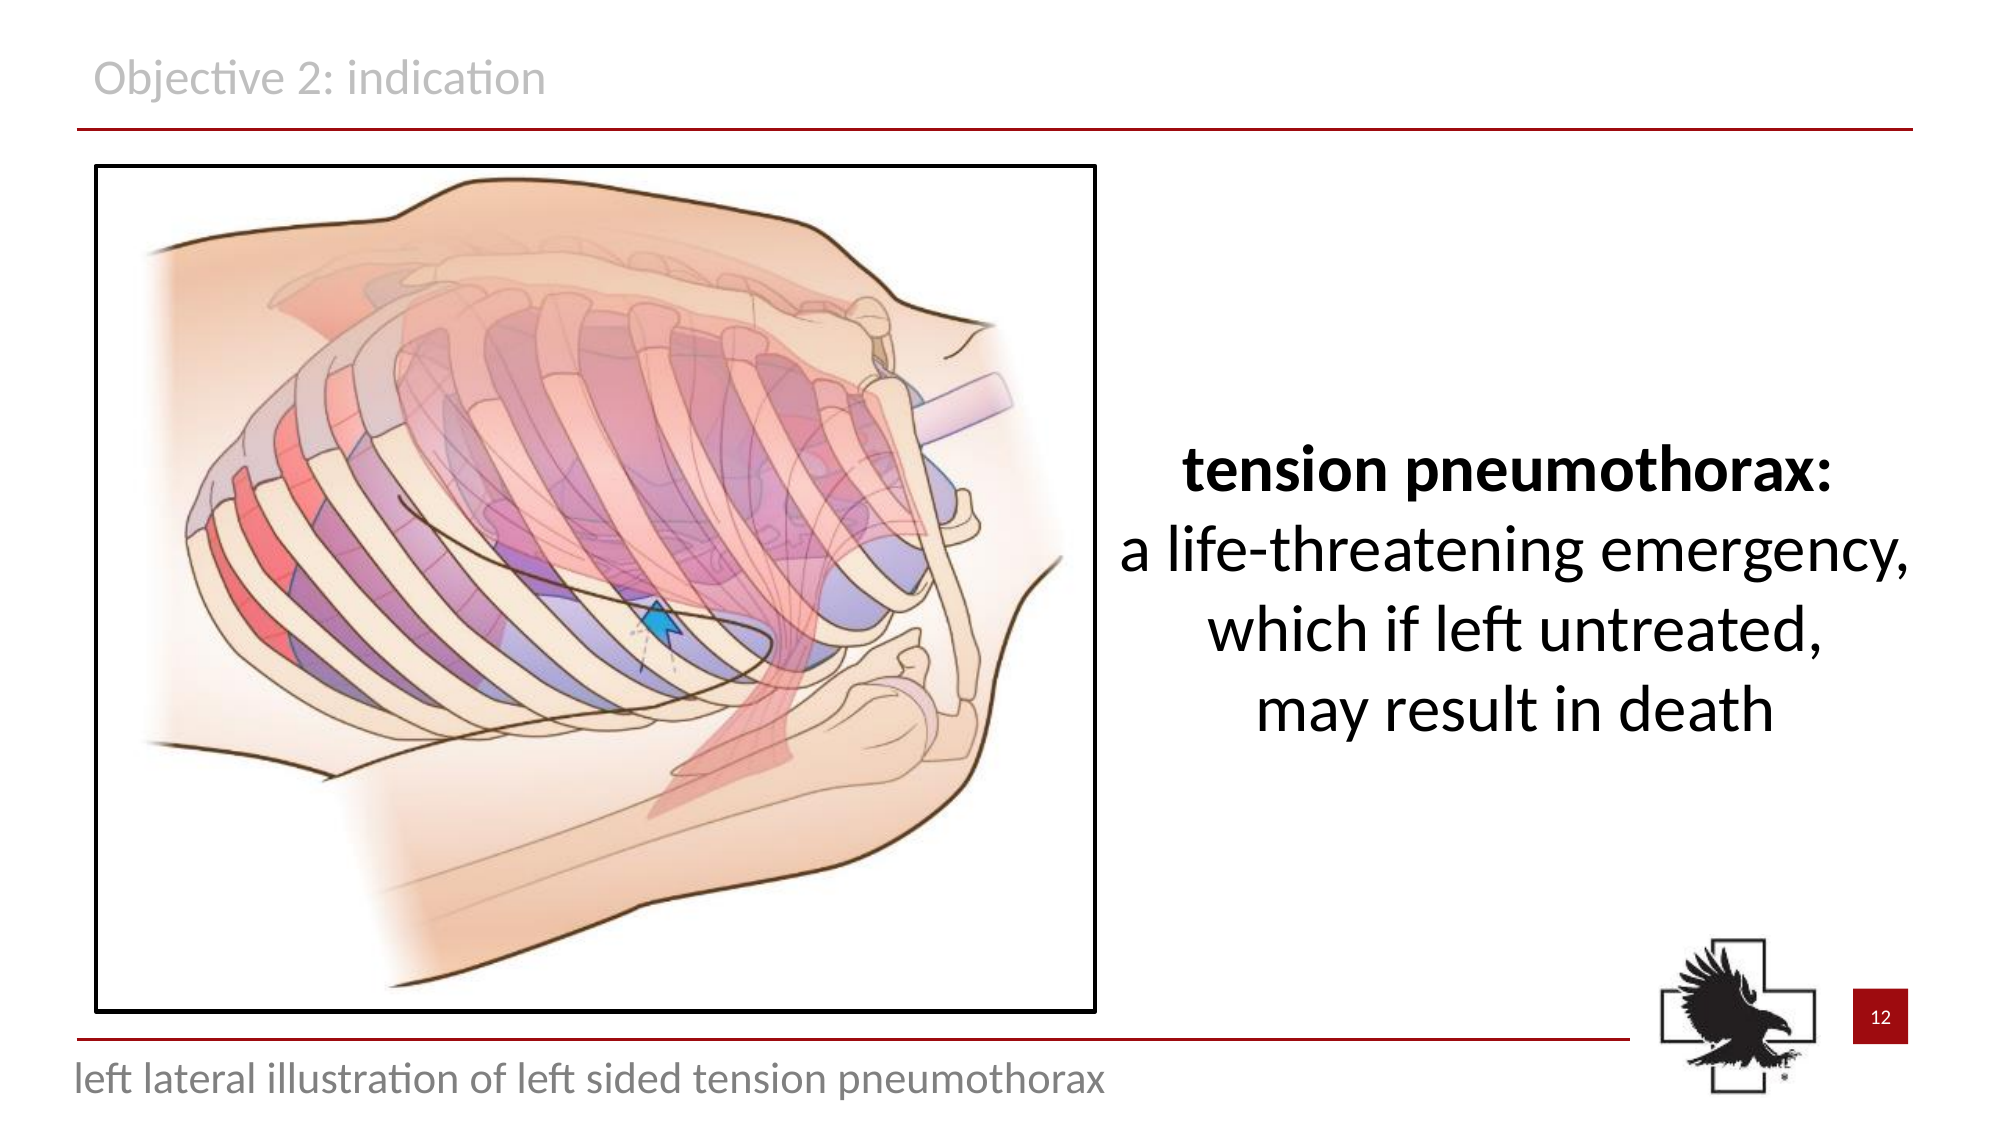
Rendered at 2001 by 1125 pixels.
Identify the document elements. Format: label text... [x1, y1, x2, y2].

picture [97, 167, 1094, 1010]
text_box left lateral illustration of left sided tension pneumothorax [21, 1042, 1170, 1111]
picture [1658, 934, 1821, 1098]
text_box Objective 2: indication [78, 36, 589, 112]
slide_number 12 [1853, 988, 1909, 1045]
text_box tension pneumothorax: a life-threatening emergency, which if left untreated, may result in death [1097, 417, 1939, 752]
